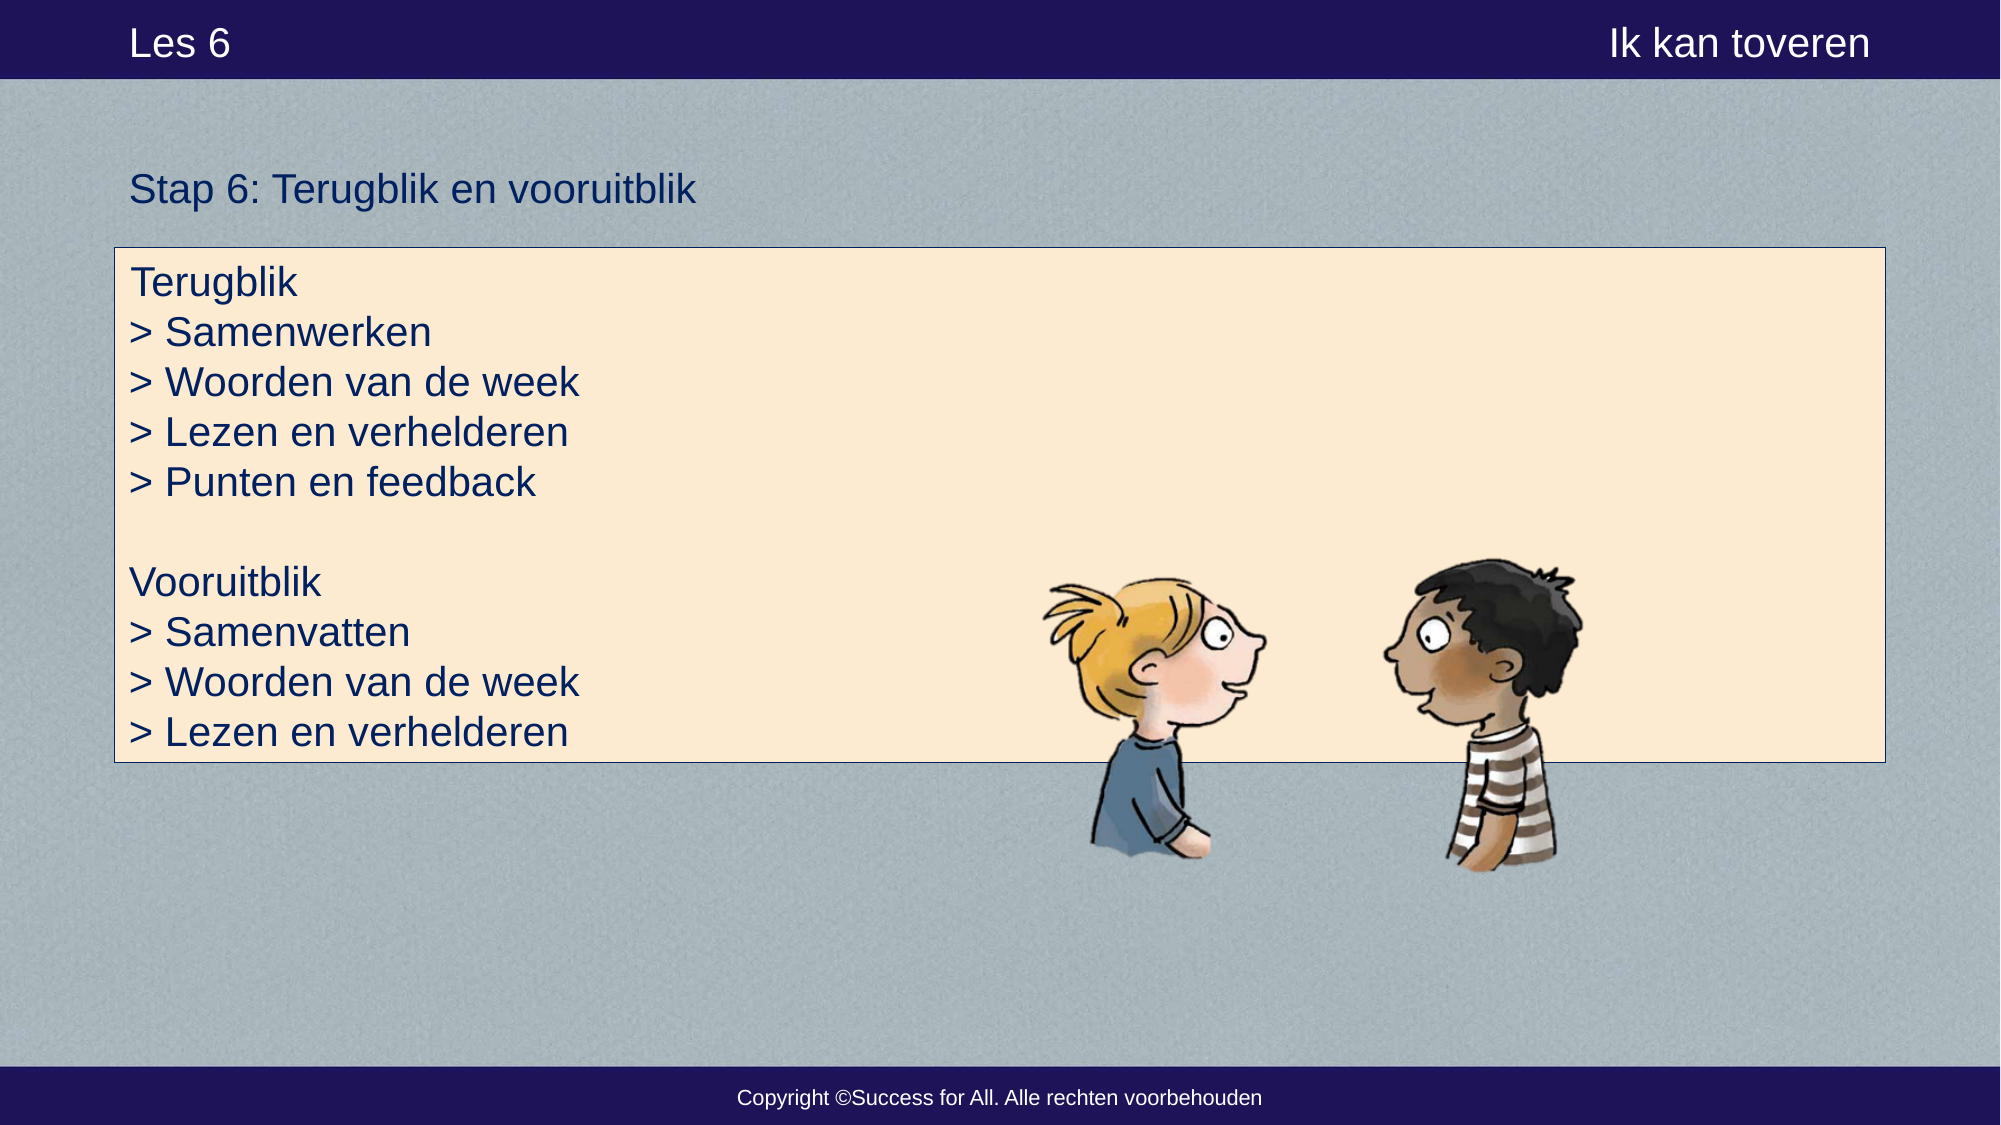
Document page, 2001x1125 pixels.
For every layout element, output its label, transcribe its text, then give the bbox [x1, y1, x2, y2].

text_box Copyright ©Success for All. Alle rechten voorbehouden [0, 1076, 2000, 1125]
picture [0, 0, 2001, 1125]
text_box Ik kan toveren [999, 8, 1886, 73]
text_box Stap 6: Terugblik en vooruitblik [114, 154, 907, 220]
text_box Terugblik > Samenwerken > Woorden van de week > Lezen en verhelderen > Punten en feedback Vooruitblik > Samenvatten > Woorden van de week > Lezen en verhelderen [114, 247, 1886, 763]
text_box Les 6 [114, 8, 354, 73]
